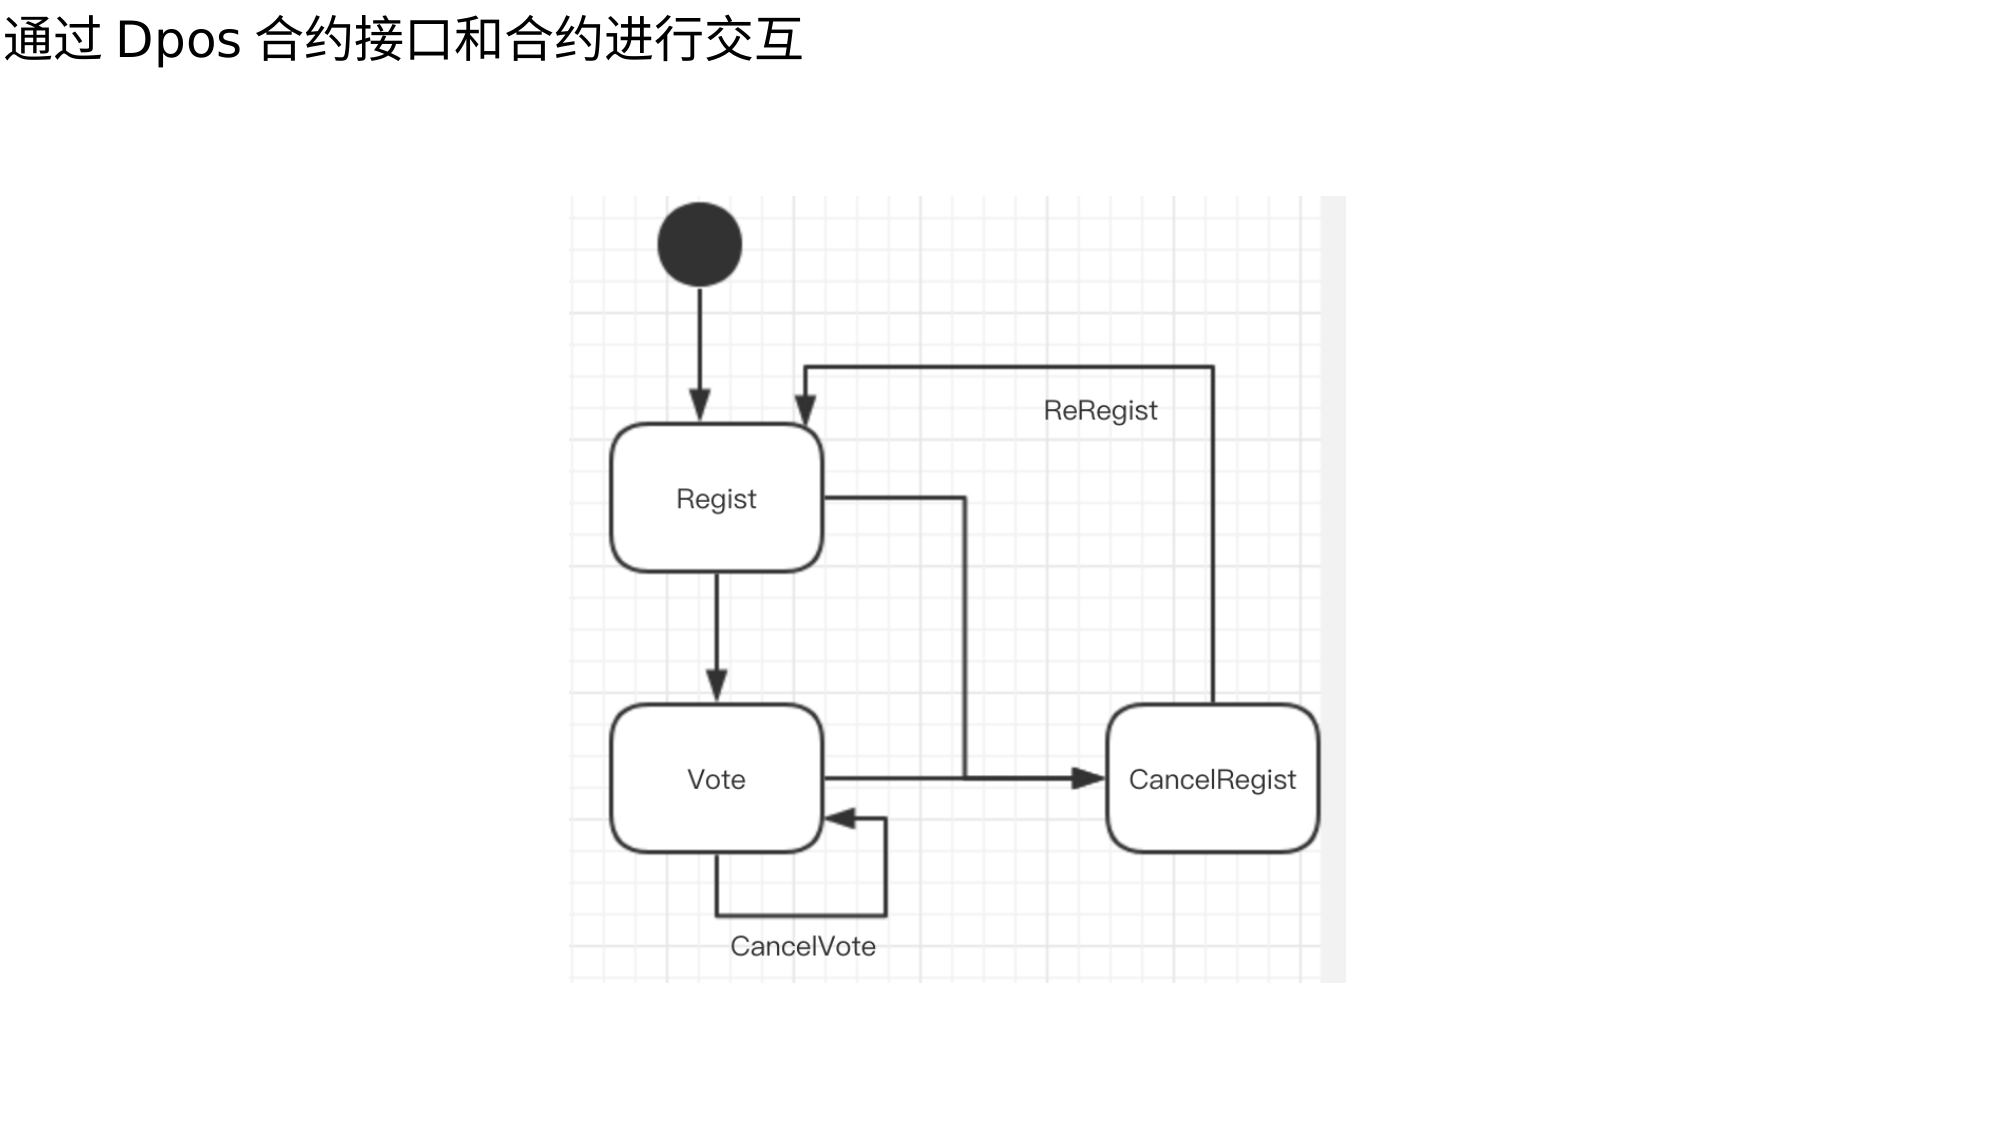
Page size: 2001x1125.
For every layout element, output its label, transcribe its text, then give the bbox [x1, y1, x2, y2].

text_box 通过Dpos合约接口和合约进行交互 [0, 0, 820, 75]
picture [569, 196, 1346, 983]
